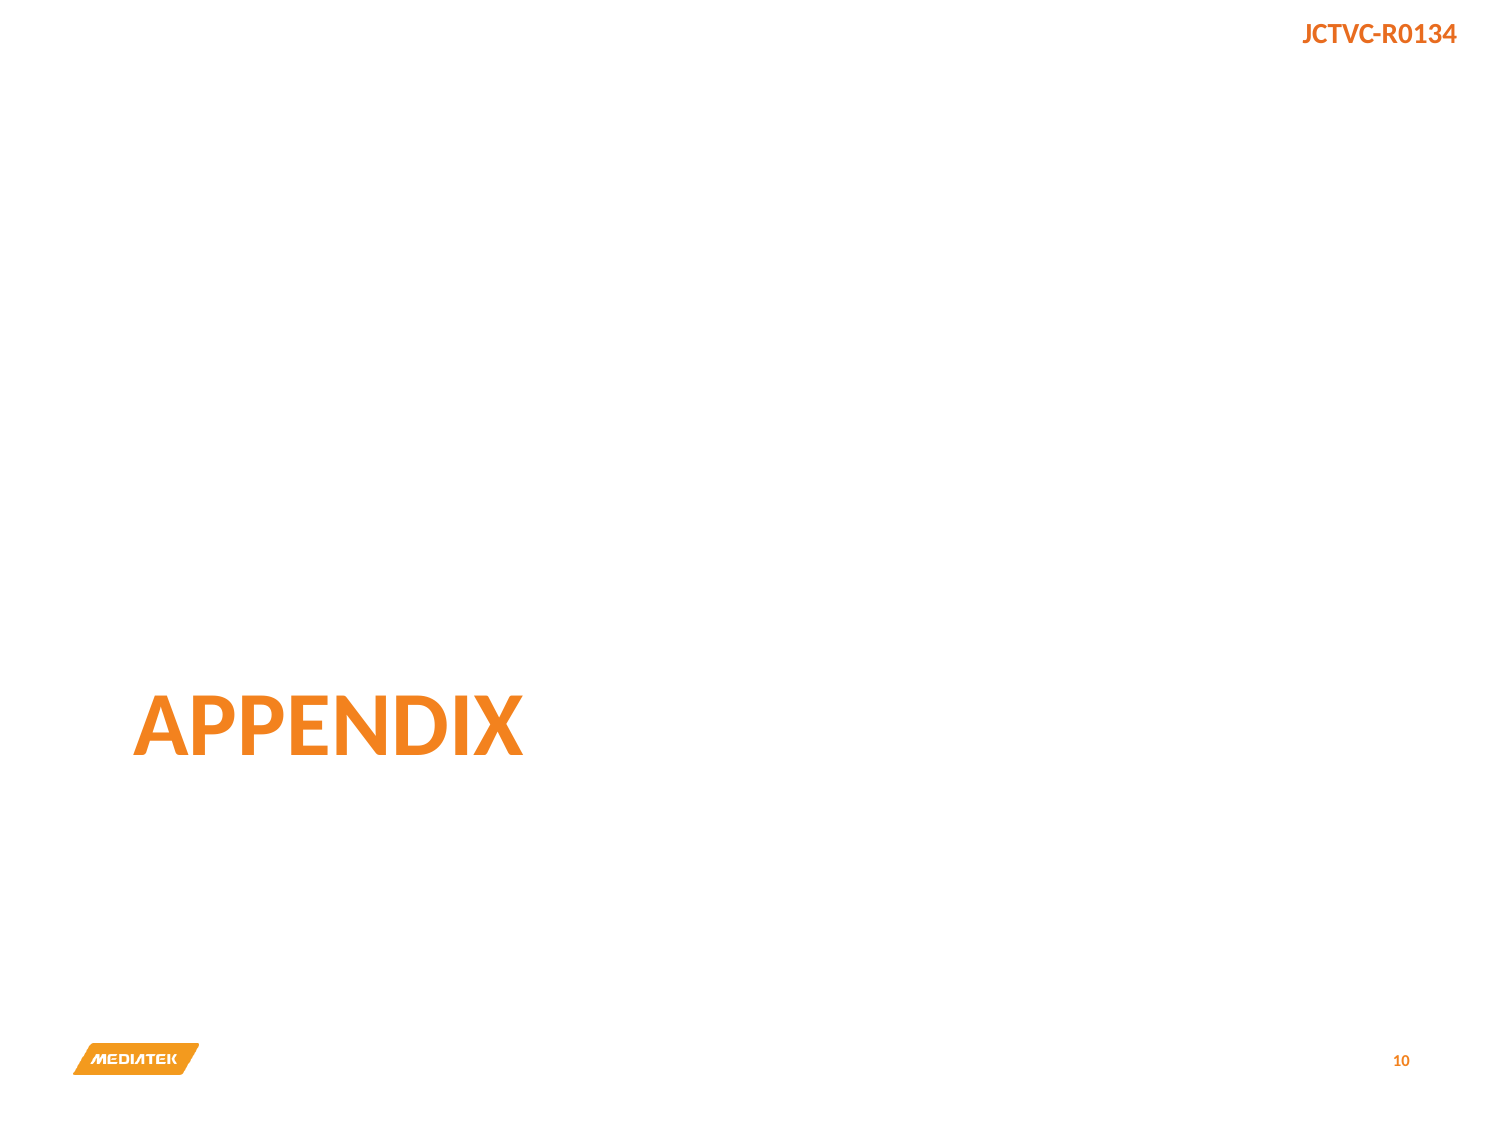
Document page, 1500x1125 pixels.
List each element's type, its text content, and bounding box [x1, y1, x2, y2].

slide_number 10 [1251, 1029, 1425, 1090]
picture [73, 1043, 199, 1075]
title Appendix [118, 677, 1394, 901]
